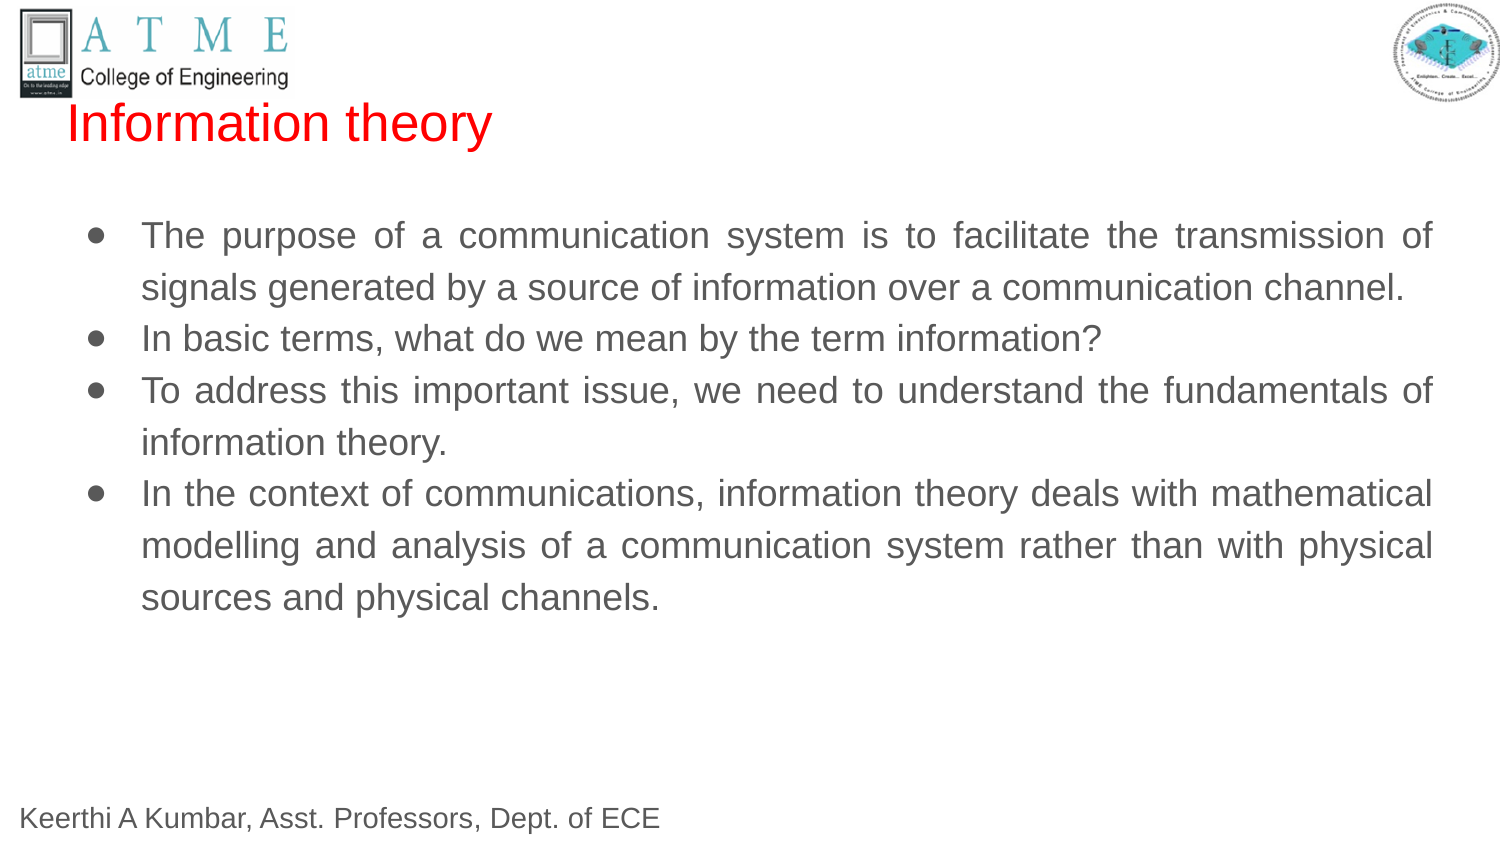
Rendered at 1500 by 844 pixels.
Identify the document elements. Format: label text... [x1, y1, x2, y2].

picture [17, 6, 295, 99]
picture [1389, 1, 1500, 104]
list The purpose of a communication system is to facilitate the transmission of signals generated by a source of information over a communication channel. In basic terms, what do we mean by the term information? To address this important issue, we need to understand the fundamentals of information theory. In the context of communications, information theory deals with mathematical modelling and analysis of a communication system rather than with physical sources and physical channels. [51, 189, 1449, 750]
title Information theory [51, 72, 1449, 167]
